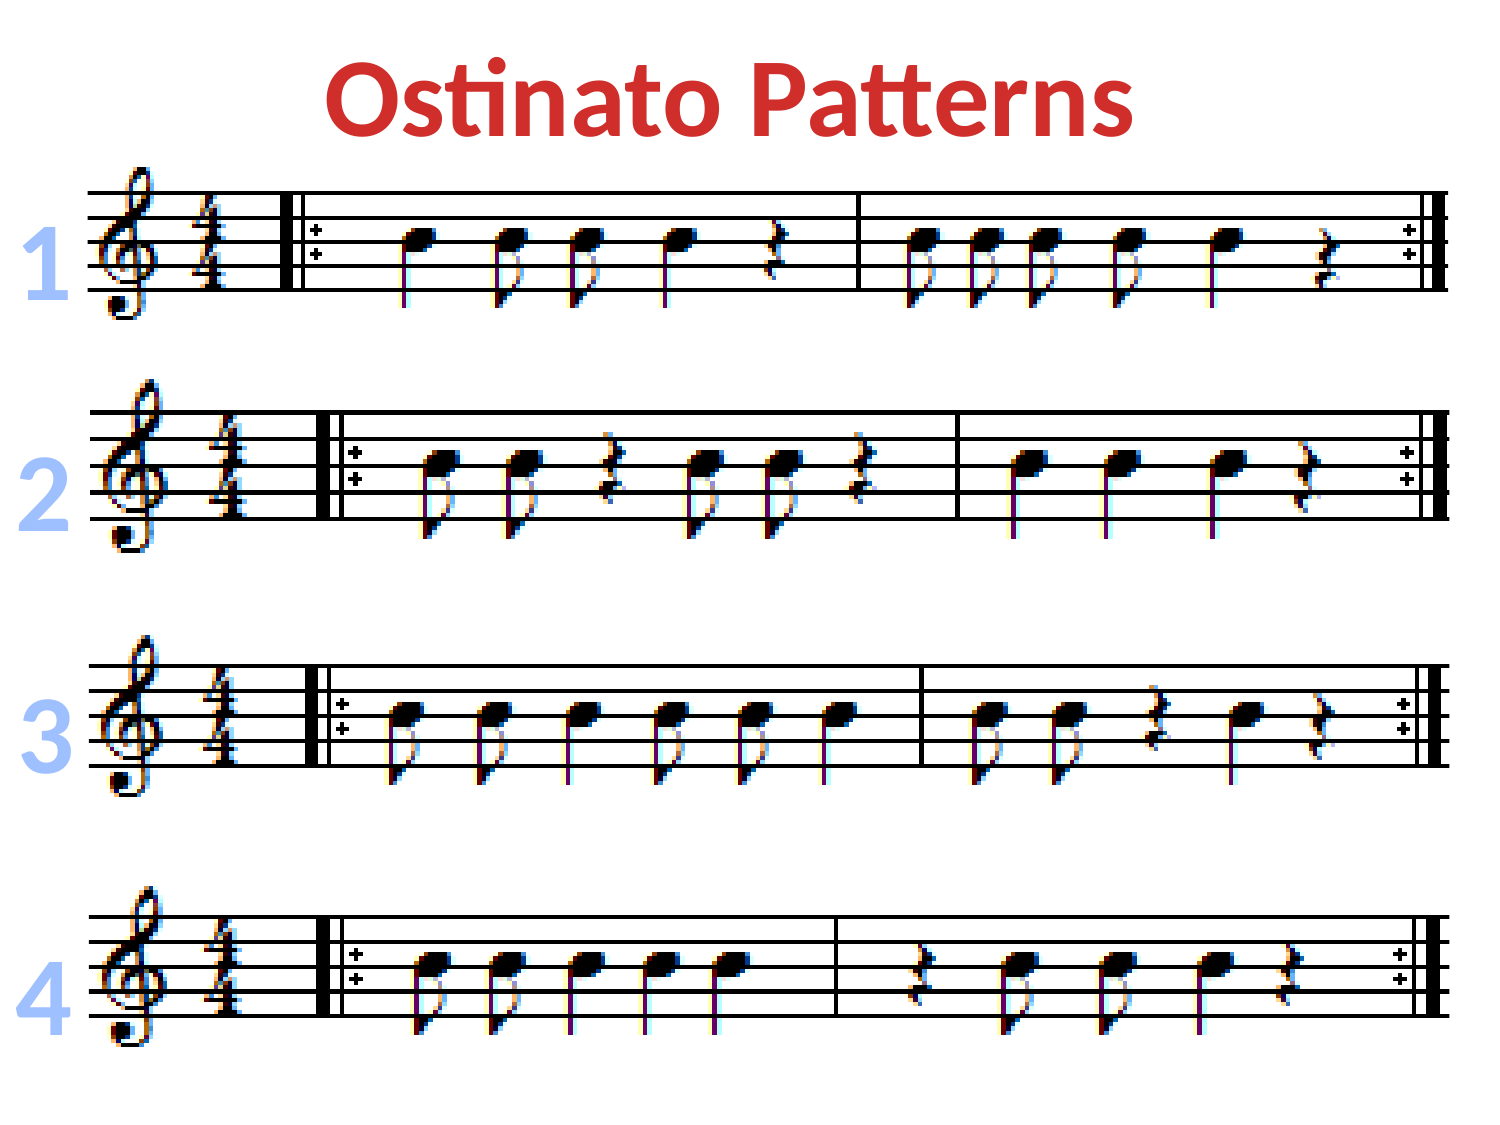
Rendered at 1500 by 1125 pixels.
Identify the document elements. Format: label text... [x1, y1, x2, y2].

picture [88, 599, 1450, 804]
picture [89, 362, 1450, 563]
text_box 2 [0, 410, 84, 561]
text_box Ostinato Patterns [309, 16, 1151, 165]
text_box 1 [0, 180, 82, 331]
picture [88, 824, 1450, 1061]
text_box 4 [0, 915, 85, 1066]
picture [87, 167, 1449, 333]
text_box 3 [2, 653, 83, 804]
